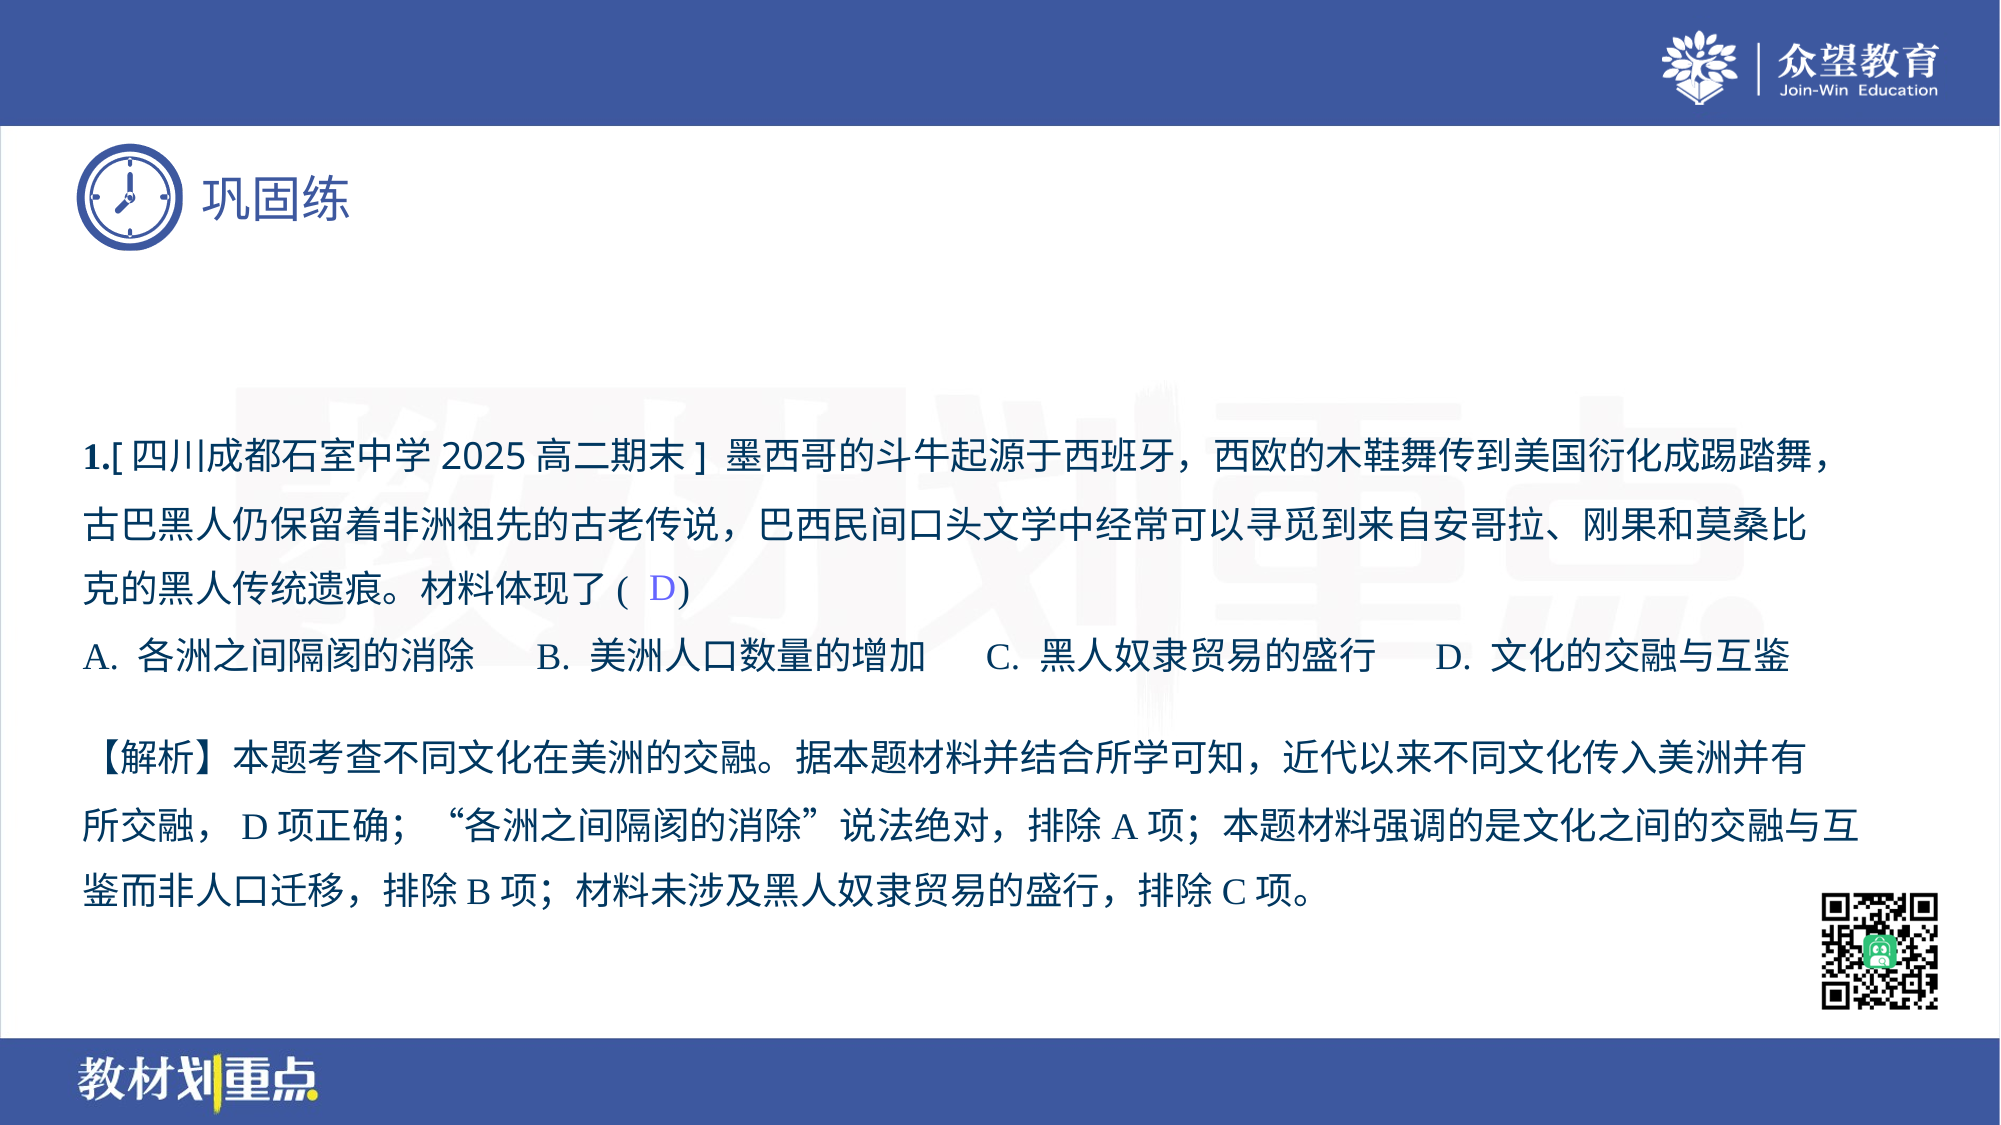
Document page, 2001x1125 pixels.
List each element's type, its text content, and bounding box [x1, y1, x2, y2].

text_box A. 各洲之间隔阂的消除 B. 美洲人口数量的增加 C. 黑人奴隶贸易的盛行 D. 文化的交融与互鉴 [82, 610, 1817, 670]
text_box D [635, 543, 690, 602]
text_box 【解析】本题考查不同文化在美洲的交融。据本题材料并结合所学可知，近代以来不同文化传入美洲并有 所交融，D项正确；“各洲之间隔阂的消除”说法绝对，排除A项；本题材料强调的是文化之间的交融与互 鉴而非人口迁移，排除B项；材料未涉及黑人奴隶贸易的盛行，排除C项。 [82, 709, 1817, 906]
text_box 1.[四川成都石室中学2025高二期末] 墨西哥的斗牛起源于西班牙，西欧的木鞋舞传到美国衍化成踢踏舞， 古巴黑人仍保留着非洲祖先的古老传说，巴西民间口头文学中经常可以寻觅到来自安哥拉、刚果和莫桑比 克的黑人传统遗痕。材料体现了( ) [82, 408, 1817, 604]
picture [0, 0, 2000, 1125]
